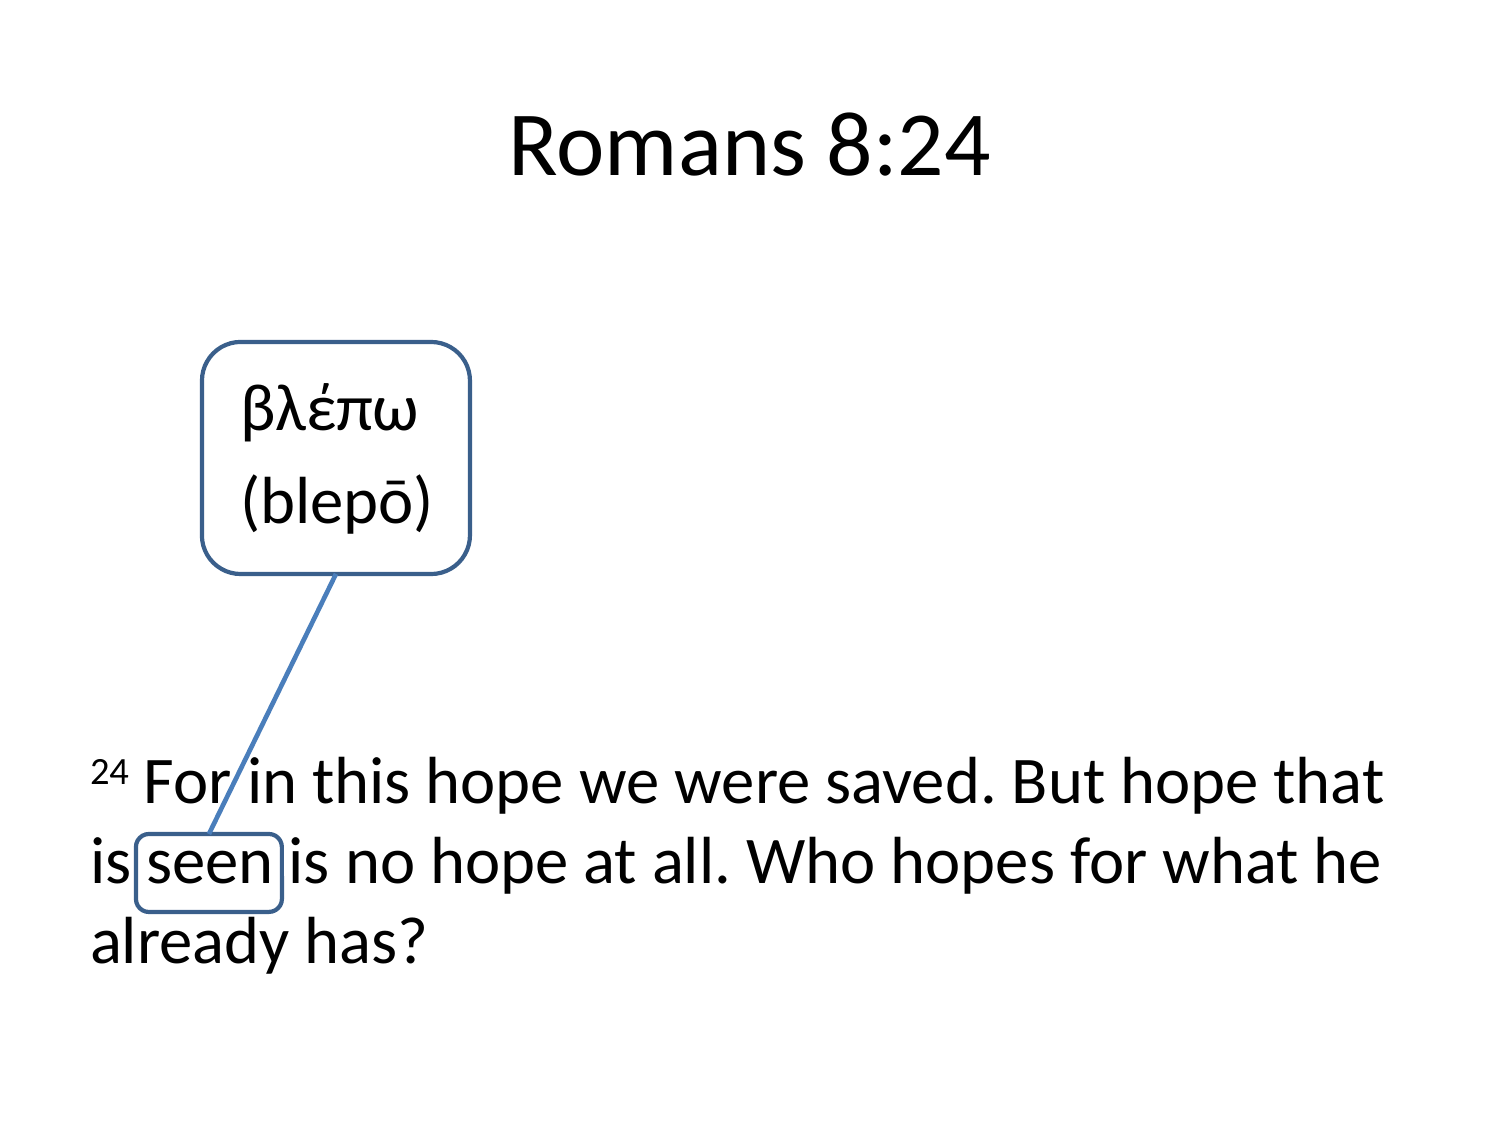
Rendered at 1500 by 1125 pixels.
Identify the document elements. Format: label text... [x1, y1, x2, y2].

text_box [208, 573, 337, 835]
text_box [133, 831, 285, 915]
list βλέπω (blepō) 24 For in this hope we were saved. But hope that is seen is no hope at all. Who hopes for what he already has? [75, 262, 1425, 1005]
text_box [199, 339, 473, 577]
title Romans 8:24 [75, 45, 1425, 233]
